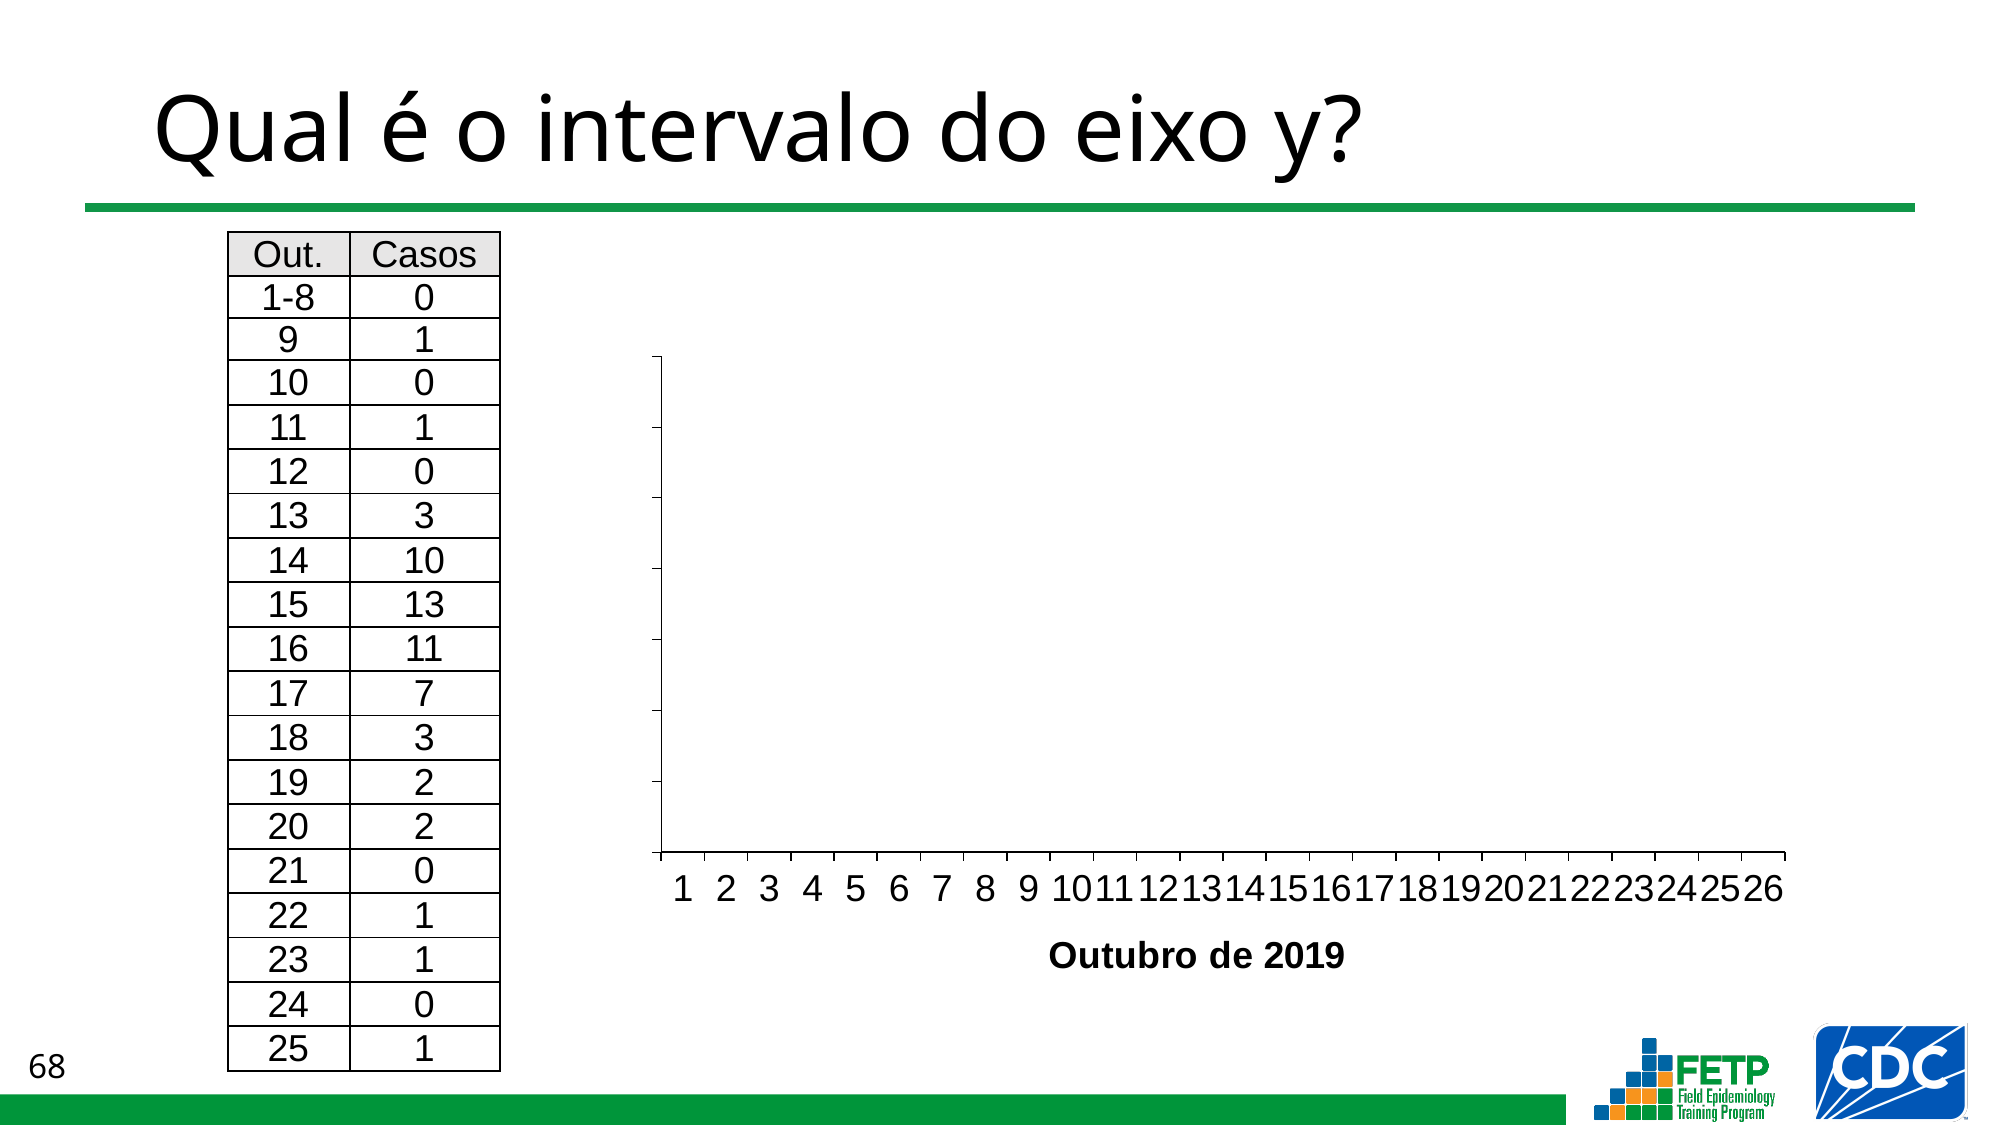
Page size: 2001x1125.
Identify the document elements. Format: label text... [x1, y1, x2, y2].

table_cell 22 [229, 894, 349, 937]
chart [584, 323, 1810, 1013]
table_cell 1 [351, 894, 499, 937]
table_cell 19 [229, 761, 349, 803]
table_header Out. [229, 233, 349, 275]
table_cell 14 [229, 539, 349, 581]
table_cell 0 [351, 277, 499, 317]
table_cell 21 [229, 850, 349, 892]
table_cell 7 [351, 672, 499, 715]
table_cell 1-8 [229, 277, 349, 317]
table_cell 1 [351, 1027, 499, 1070]
table_cell 9 [229, 319, 349, 359]
table_cell 10 [351, 539, 499, 581]
picture [1594, 1038, 1775, 1122]
table_cell 2 [351, 761, 499, 803]
table_cell 11 [229, 406, 349, 448]
table_cell 2 [351, 805, 499, 848]
table_cell 1 [351, 938, 499, 981]
table_cell 0 [351, 450, 499, 493]
table_cell 13 [351, 583, 499, 626]
table_cell 10 [229, 361, 349, 404]
picture [1813, 1023, 1968, 1122]
table_cell 1 [351, 406, 499, 448]
table_cell 24 [229, 983, 349, 1025]
table_cell 15 [229, 583, 349, 626]
table_cell 17 [229, 672, 349, 715]
table_cell 25 [229, 1027, 349, 1070]
table_cell 23 [229, 938, 349, 981]
table_cell 20 [229, 805, 349, 848]
table_cell 12 [229, 450, 349, 493]
table_cell 0 [351, 983, 499, 1025]
table_cell 1 [351, 319, 499, 359]
table_cell 3 [351, 716, 499, 759]
title Qual é o intervalo do eixo y? [137, 75, 1863, 207]
table_cell 0 [351, 850, 499, 892]
table_cell 0 [351, 361, 499, 404]
table_header Casos [351, 233, 499, 275]
table_cell 3 [351, 494, 499, 537]
table_cell 16 [229, 628, 349, 670]
table_cell 13 [229, 494, 349, 537]
table_cell 11 [351, 628, 499, 670]
table_cell 18 [229, 716, 349, 759]
